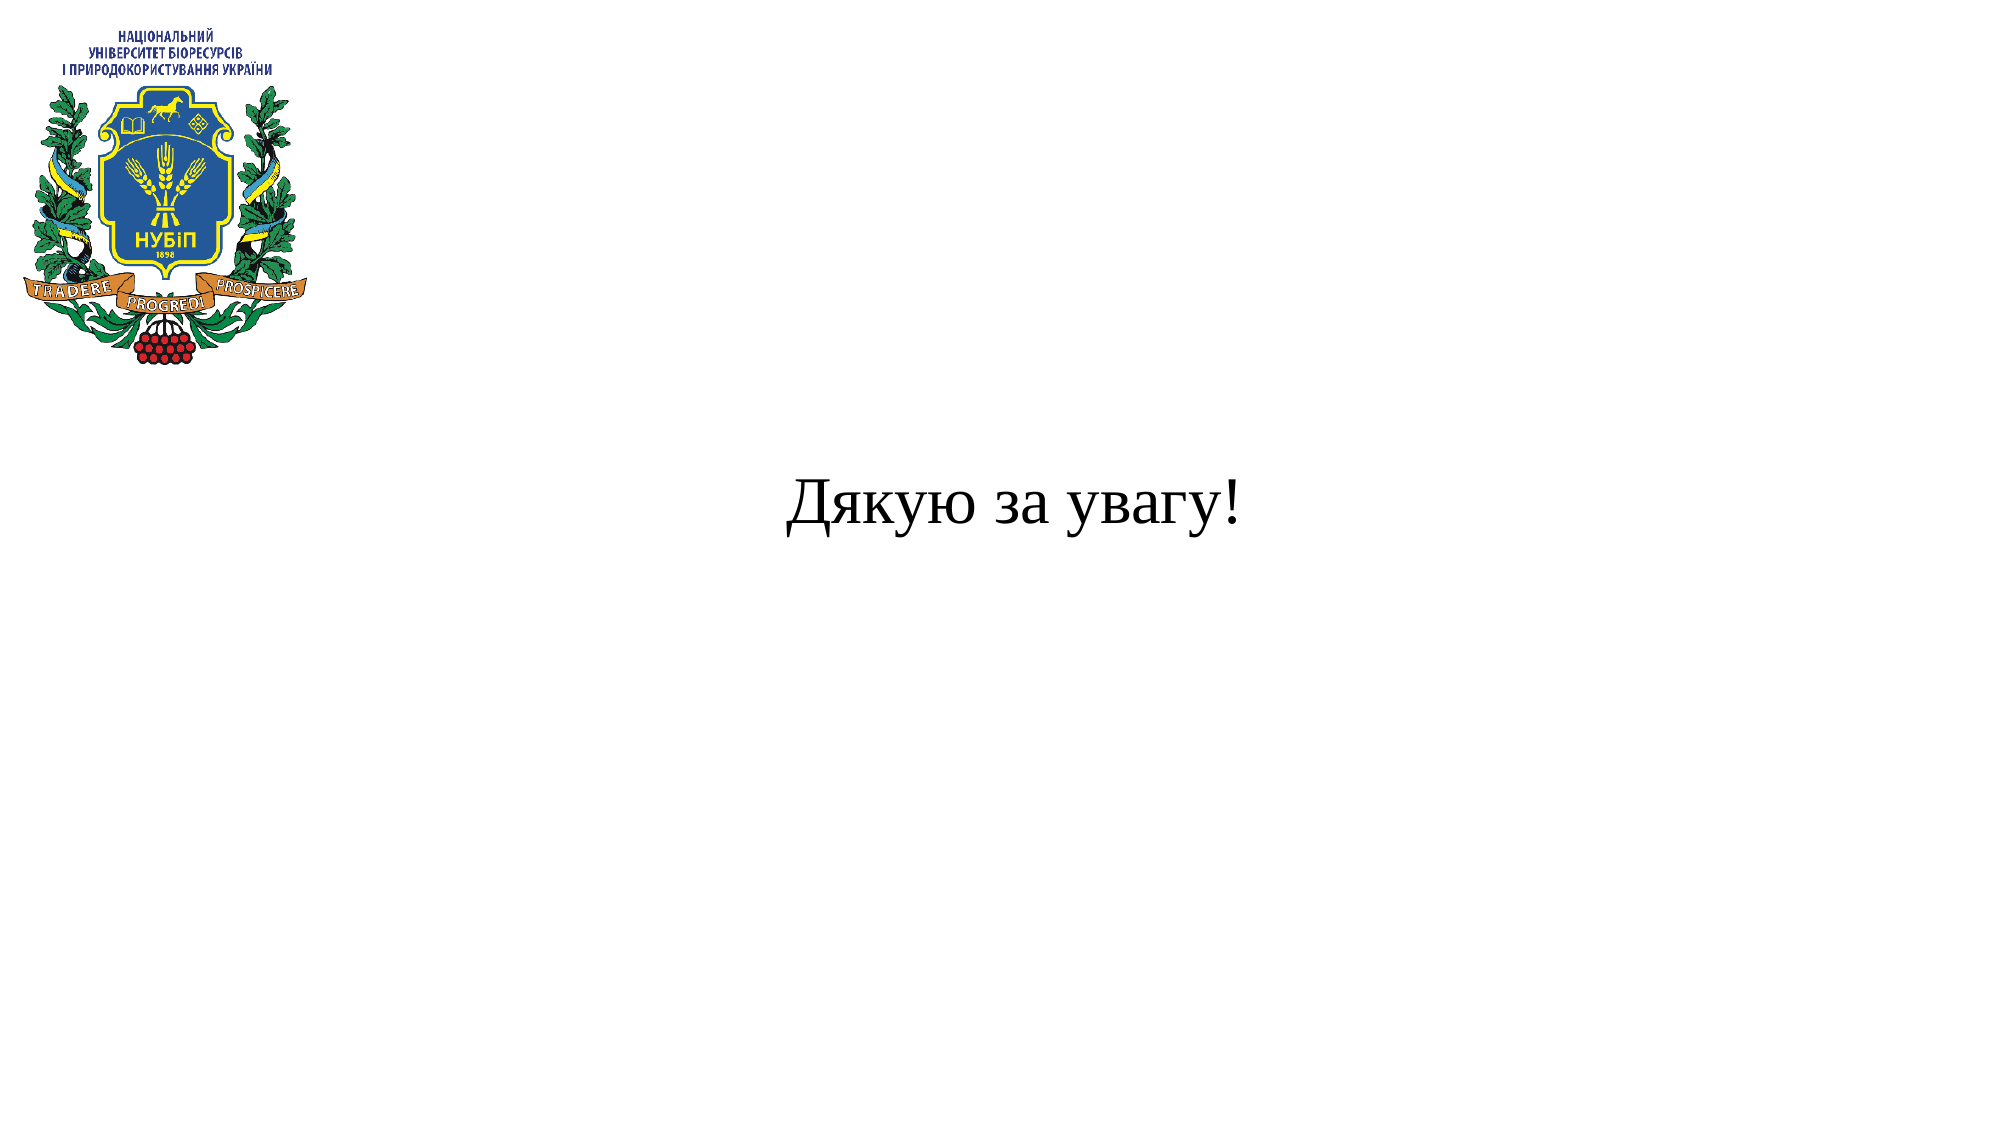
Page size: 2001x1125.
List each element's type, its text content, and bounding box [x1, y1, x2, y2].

text_box Дякую за увагу! [91, 449, 1939, 544]
picture [23, 28, 307, 365]
